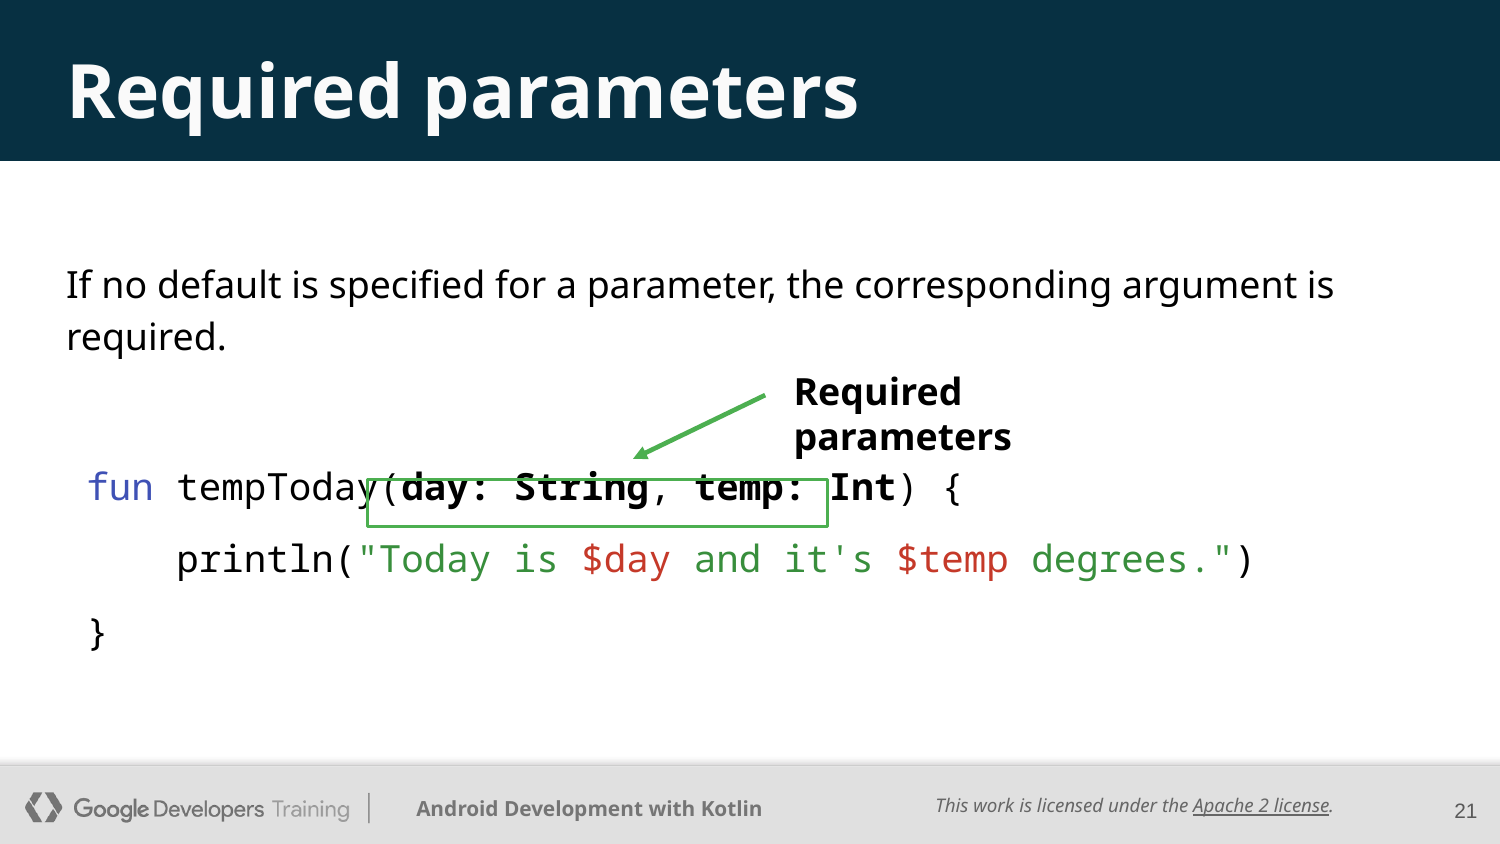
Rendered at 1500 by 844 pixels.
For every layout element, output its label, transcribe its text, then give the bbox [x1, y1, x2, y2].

slide_number ‹#› [1402, 777, 1493, 842]
text_box fun tempToday(day: String, temp: Int) { println("Today is $day and it's $temp degrees.") } [71, 440, 1449, 625]
text_box Required parameters [778, 352, 1176, 430]
title Required parameters [51, 28, 1449, 122]
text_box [632, 394, 766, 460]
list If no default is specified for a parameter, the corresponding argument is required. [51, 239, 1449, 317]
picture [0, 161, 1500, 844]
text_box [367, 479, 828, 527]
